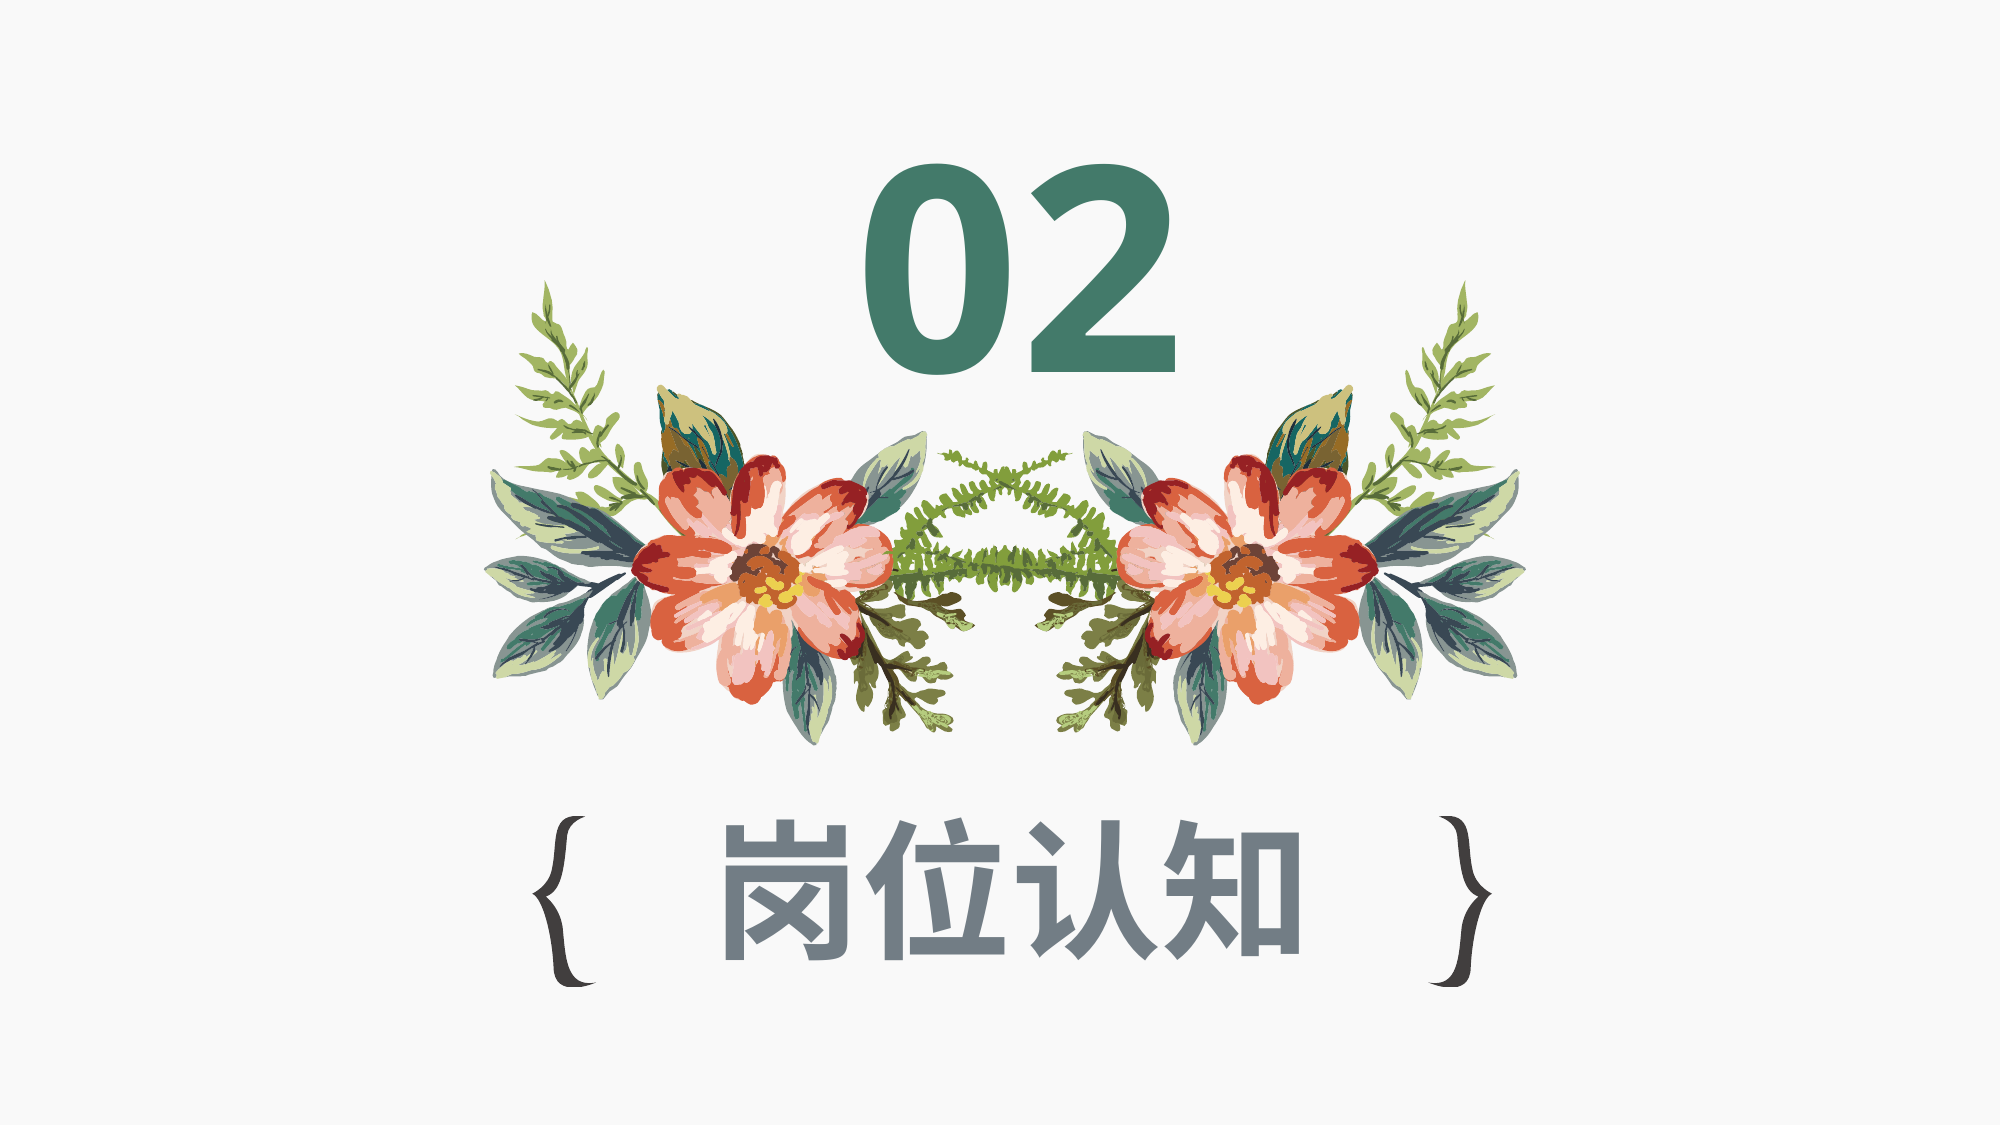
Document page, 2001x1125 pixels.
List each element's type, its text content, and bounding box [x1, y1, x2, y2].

picture [472, 219, 1537, 987]
text_box 岗位认知 [697, 846, 1327, 985]
text_box 02 [841, 77, 1200, 219]
